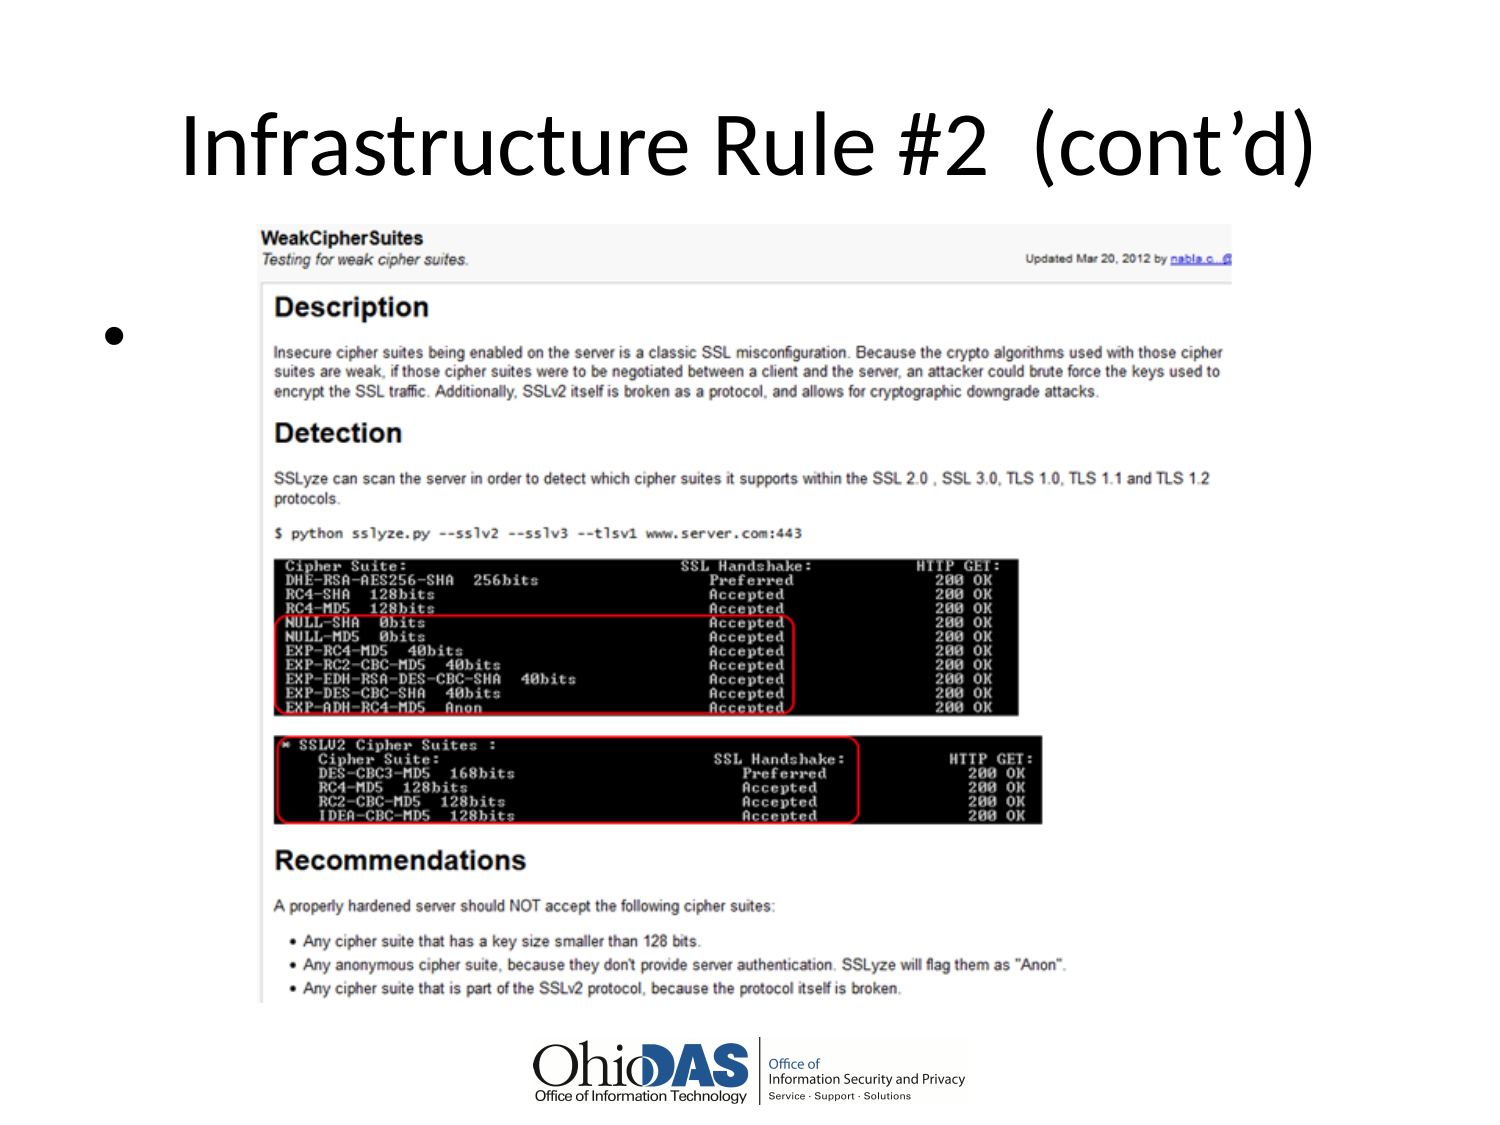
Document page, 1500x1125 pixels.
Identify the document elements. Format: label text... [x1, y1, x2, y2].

picture [257, 224, 1243, 1004]
picture [533, 1037, 969, 1105]
list [87, 287, 1425, 1013]
title Infrastructure Rule #2 (cont’d) [75, 45, 1425, 233]
